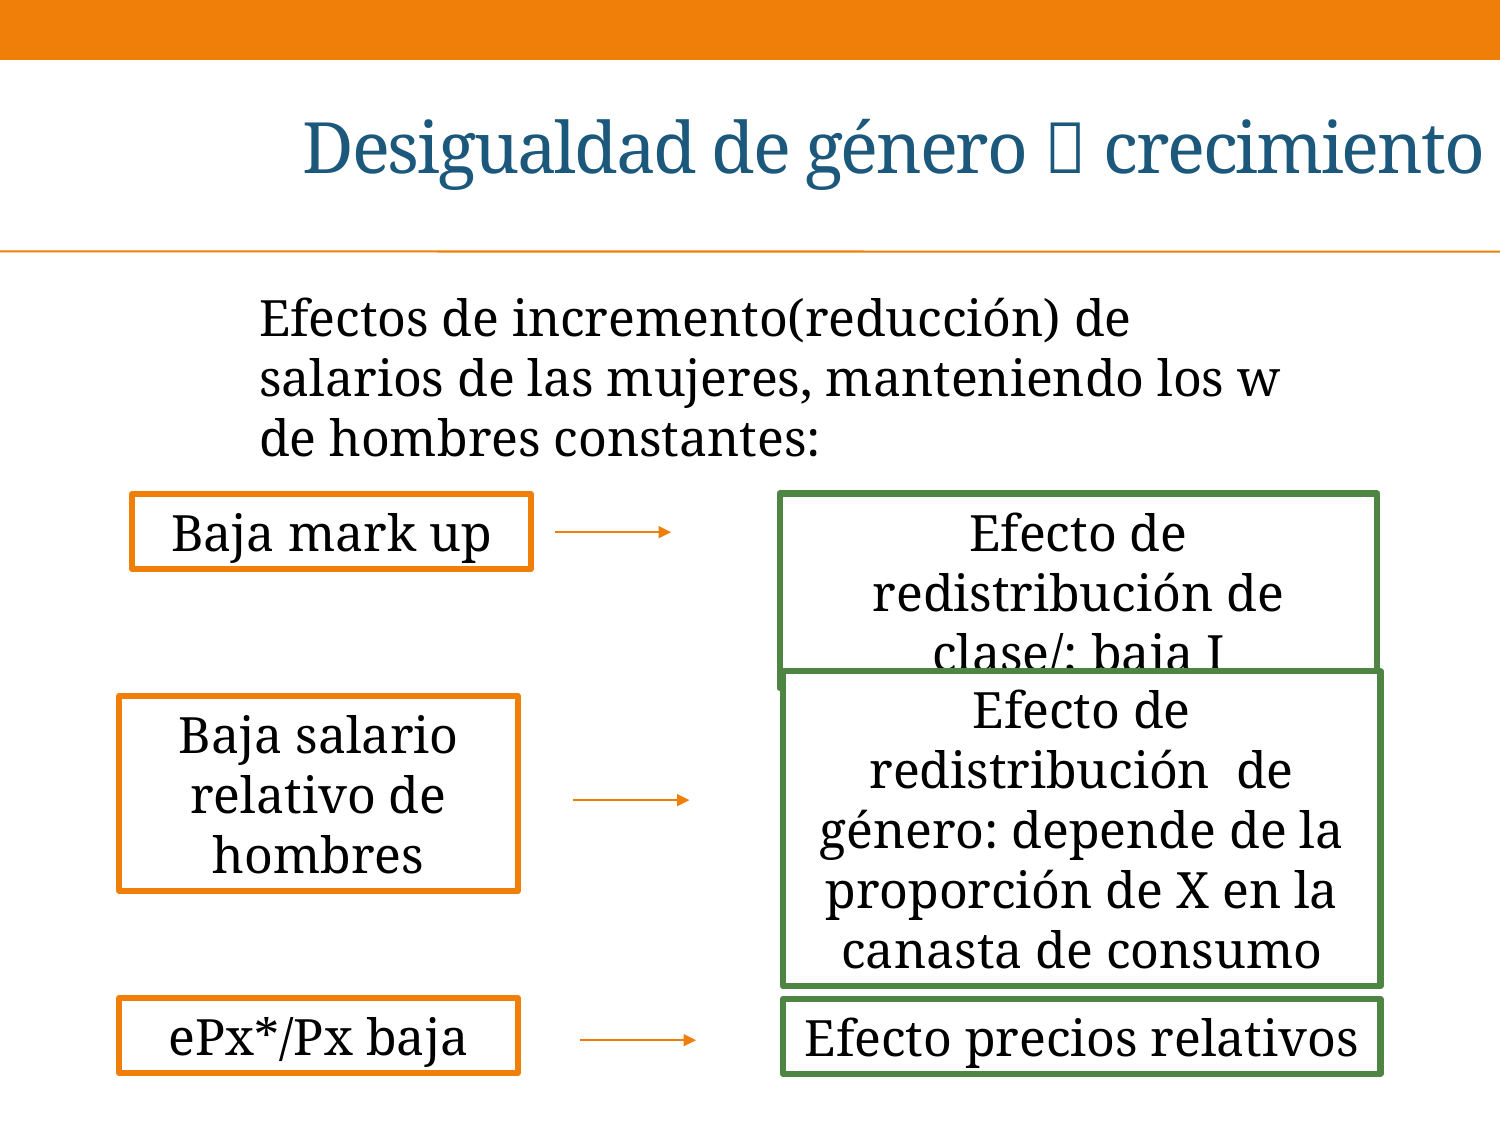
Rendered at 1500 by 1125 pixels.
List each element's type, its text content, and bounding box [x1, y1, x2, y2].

text_box Efectos de incremento(reducción) de salarios de las mujeres, manteniendo los w de hombres constantes: [244, 278, 1340, 474]
text_box Efecto precios relativos [780, 996, 1384, 1077]
text_box Efecto de redistribución de género: depende de la proporción de X en la canasta de consumo [780, 668, 1384, 989]
text_box ePx*/Px baja [116, 995, 521, 1076]
title Desigualdad de género  crecimiento [150, 64, 1500, 227]
text_box Baja mark up [129, 491, 534, 572]
text_box Efecto de redistribución de clase/; baja I [777, 490, 1380, 691]
text_box Baja salario relativo de hombres [116, 693, 521, 894]
